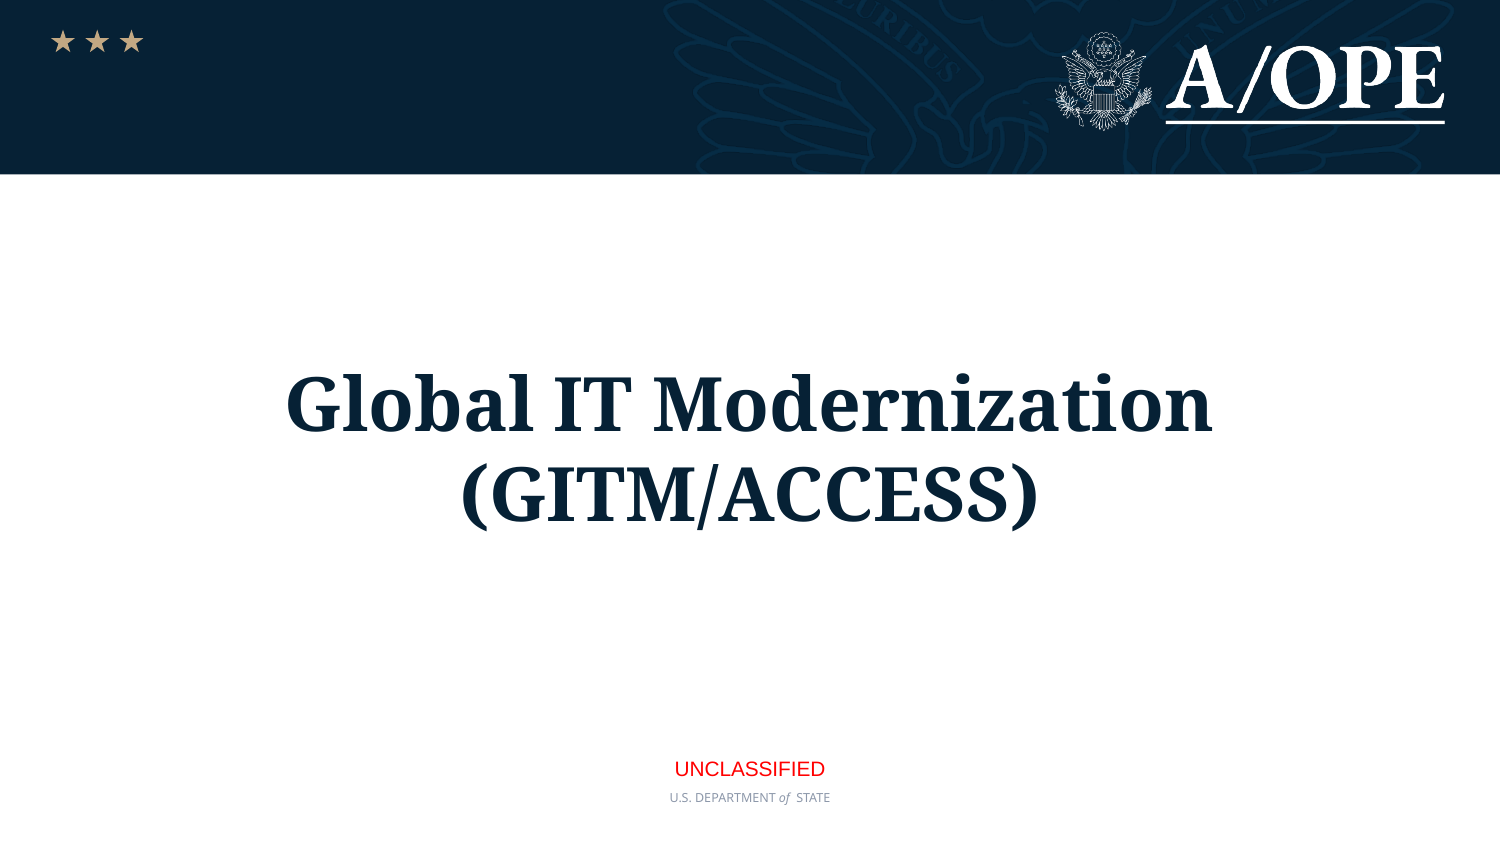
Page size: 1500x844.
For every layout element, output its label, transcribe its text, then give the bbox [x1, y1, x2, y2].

title Global IT Modernization (GITM/ACCESS) [51, 377, 1449, 516]
text_box UNCLASSIFIED [659, 747, 841, 788]
picture [587, 0, 1500, 174]
